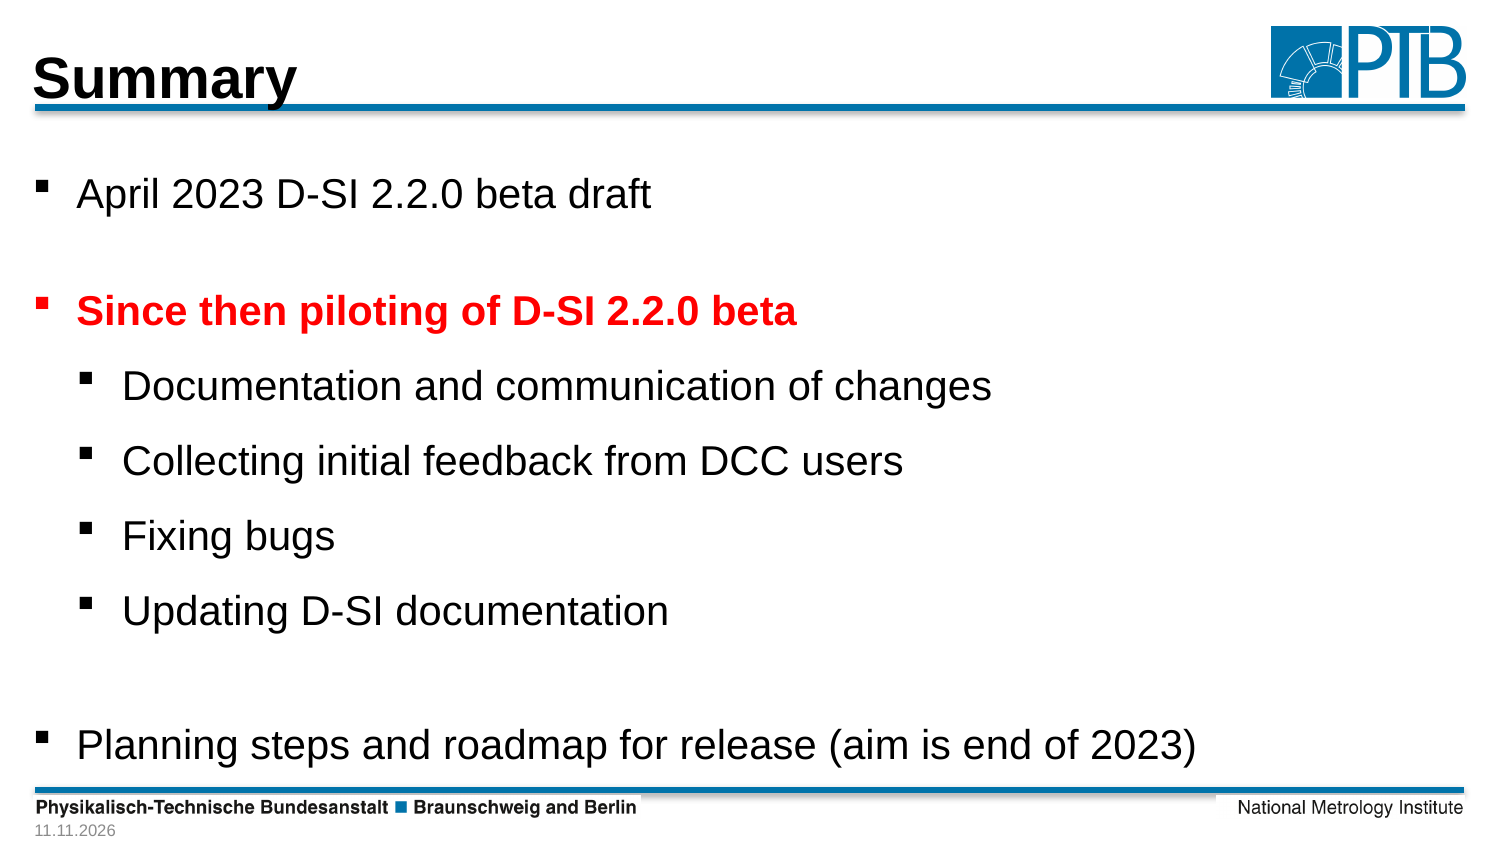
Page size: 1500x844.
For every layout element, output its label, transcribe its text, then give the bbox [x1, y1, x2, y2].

title Summary [17, 26, 1459, 123]
picture [33, 795, 641, 815]
picture [1459, 26, 1467, 75]
picture [1216, 795, 1465, 819]
list April 2023 D-SI 2.2.0 beta draft Since then piloting of D-SI 2.2.0 beta Documentation and communication of changes Collecting initial feedback from DCC users Fixing bugs Updating D-SI documentation Planning steps and roadmap for release (aim is end of 2023) [17, 159, 1459, 780]
picture [1459, 80, 1467, 98]
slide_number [19, 815, 669, 844]
